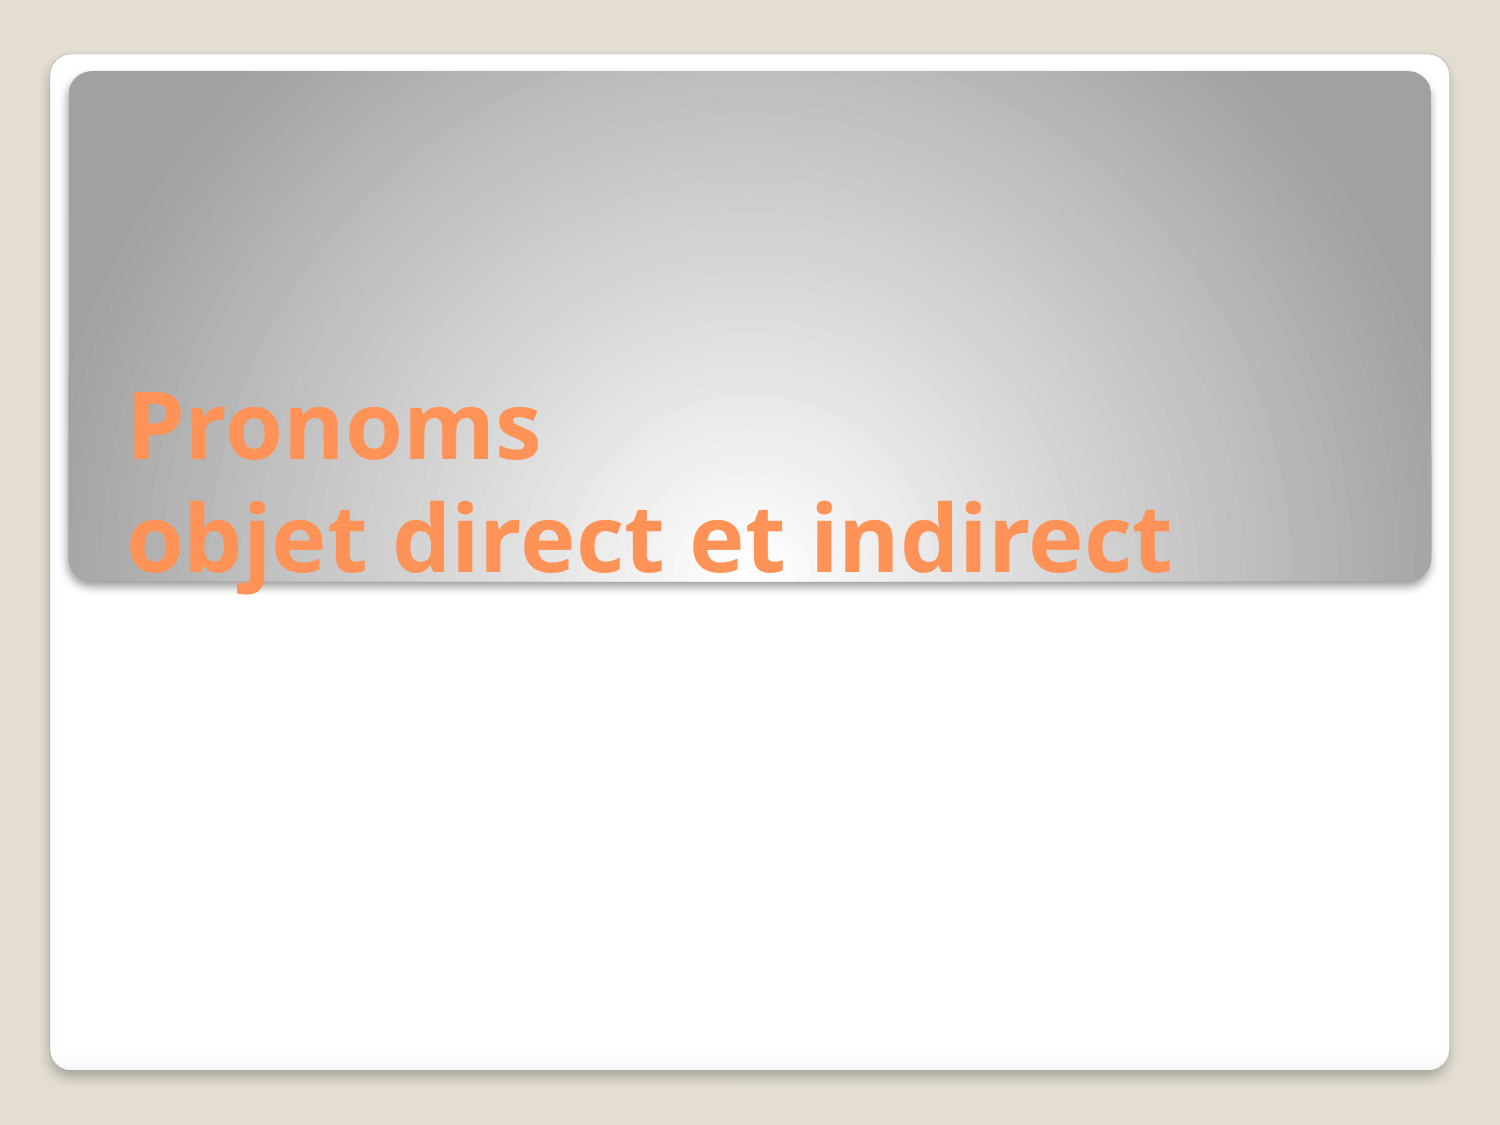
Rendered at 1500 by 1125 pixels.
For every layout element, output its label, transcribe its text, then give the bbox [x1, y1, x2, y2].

title Pronoms objet direct et indirect [118, 298, 1394, 599]
